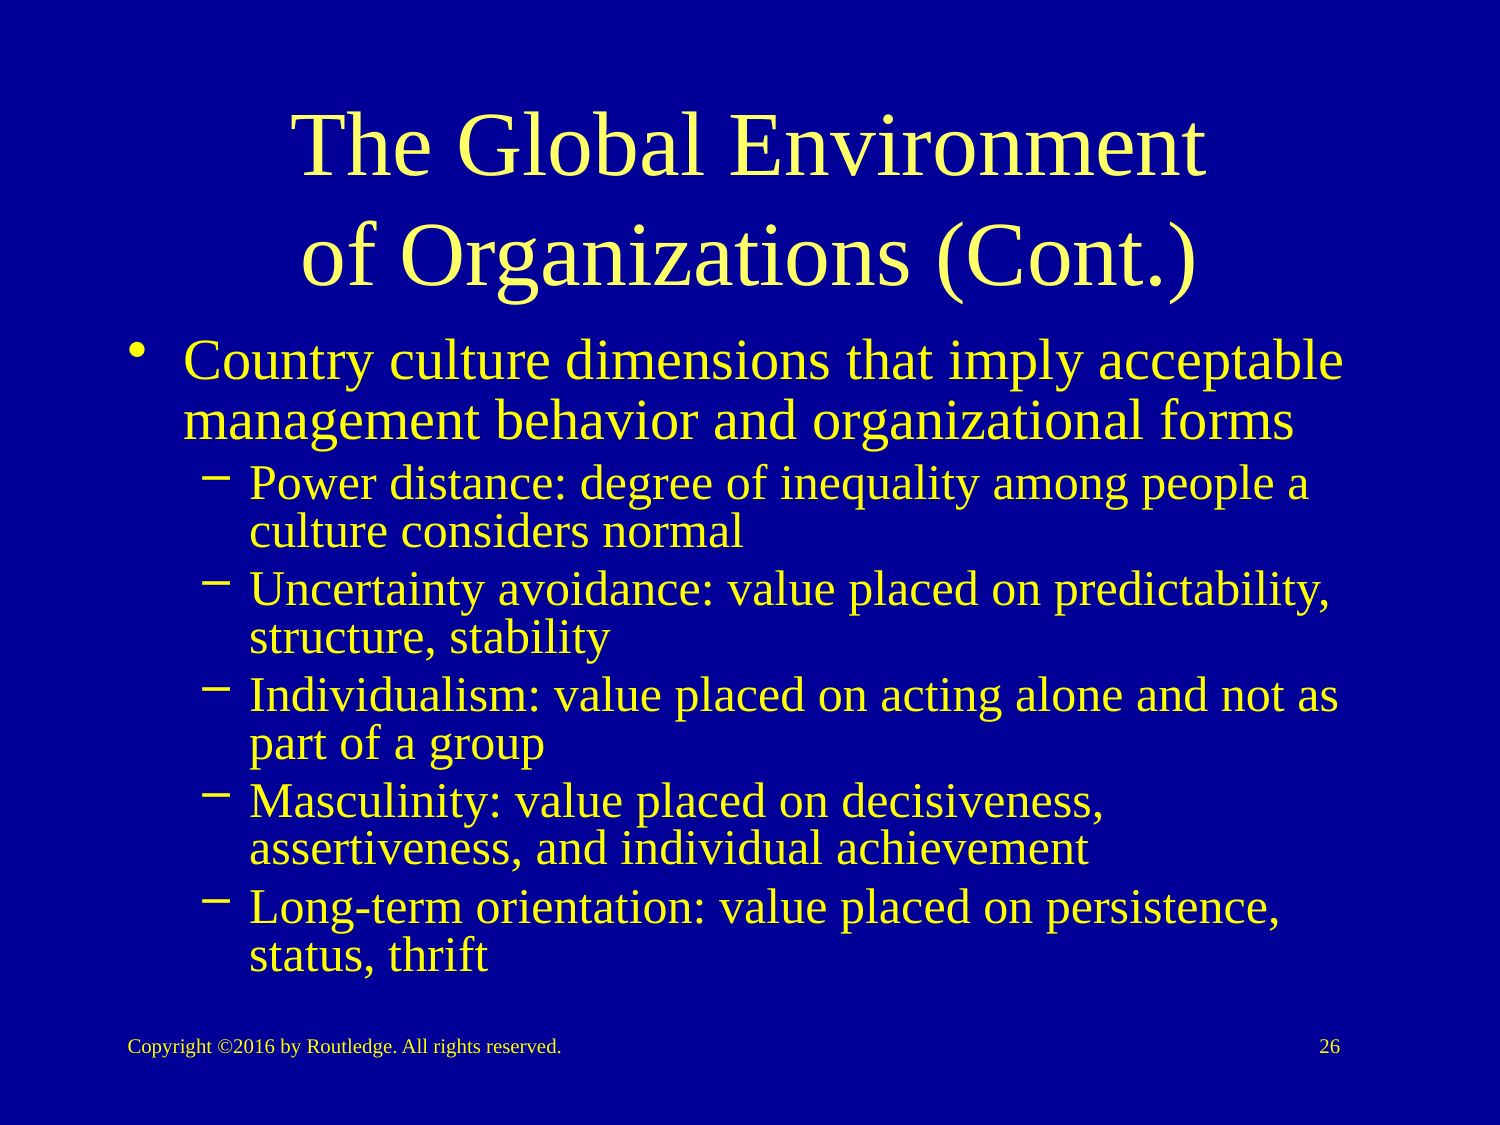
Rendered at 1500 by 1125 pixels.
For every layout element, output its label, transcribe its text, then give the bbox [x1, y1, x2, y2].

list Country culture dimensions that imply acceptable management behavior and organizational forms Power distance: degree of inequality among people a culture considers normal Uncertainty avoidance: value placed on predictability, structure, stability Individualism: value placed on acting alone and not as part of a group Masculinity: value placed on decisiveness, assertiveness, and individual achievement Long-term orientation: value placed on persistence, status, thrift [112, 324, 1388, 1000]
slide_number 26 [1303, 1024, 1388, 1101]
title The Global Environment of Organizations (Cont.) [112, 99, 1388, 288]
footer Copyright ©2016 by Routledge. All rights reserved. [111, 1024, 1267, 1101]
